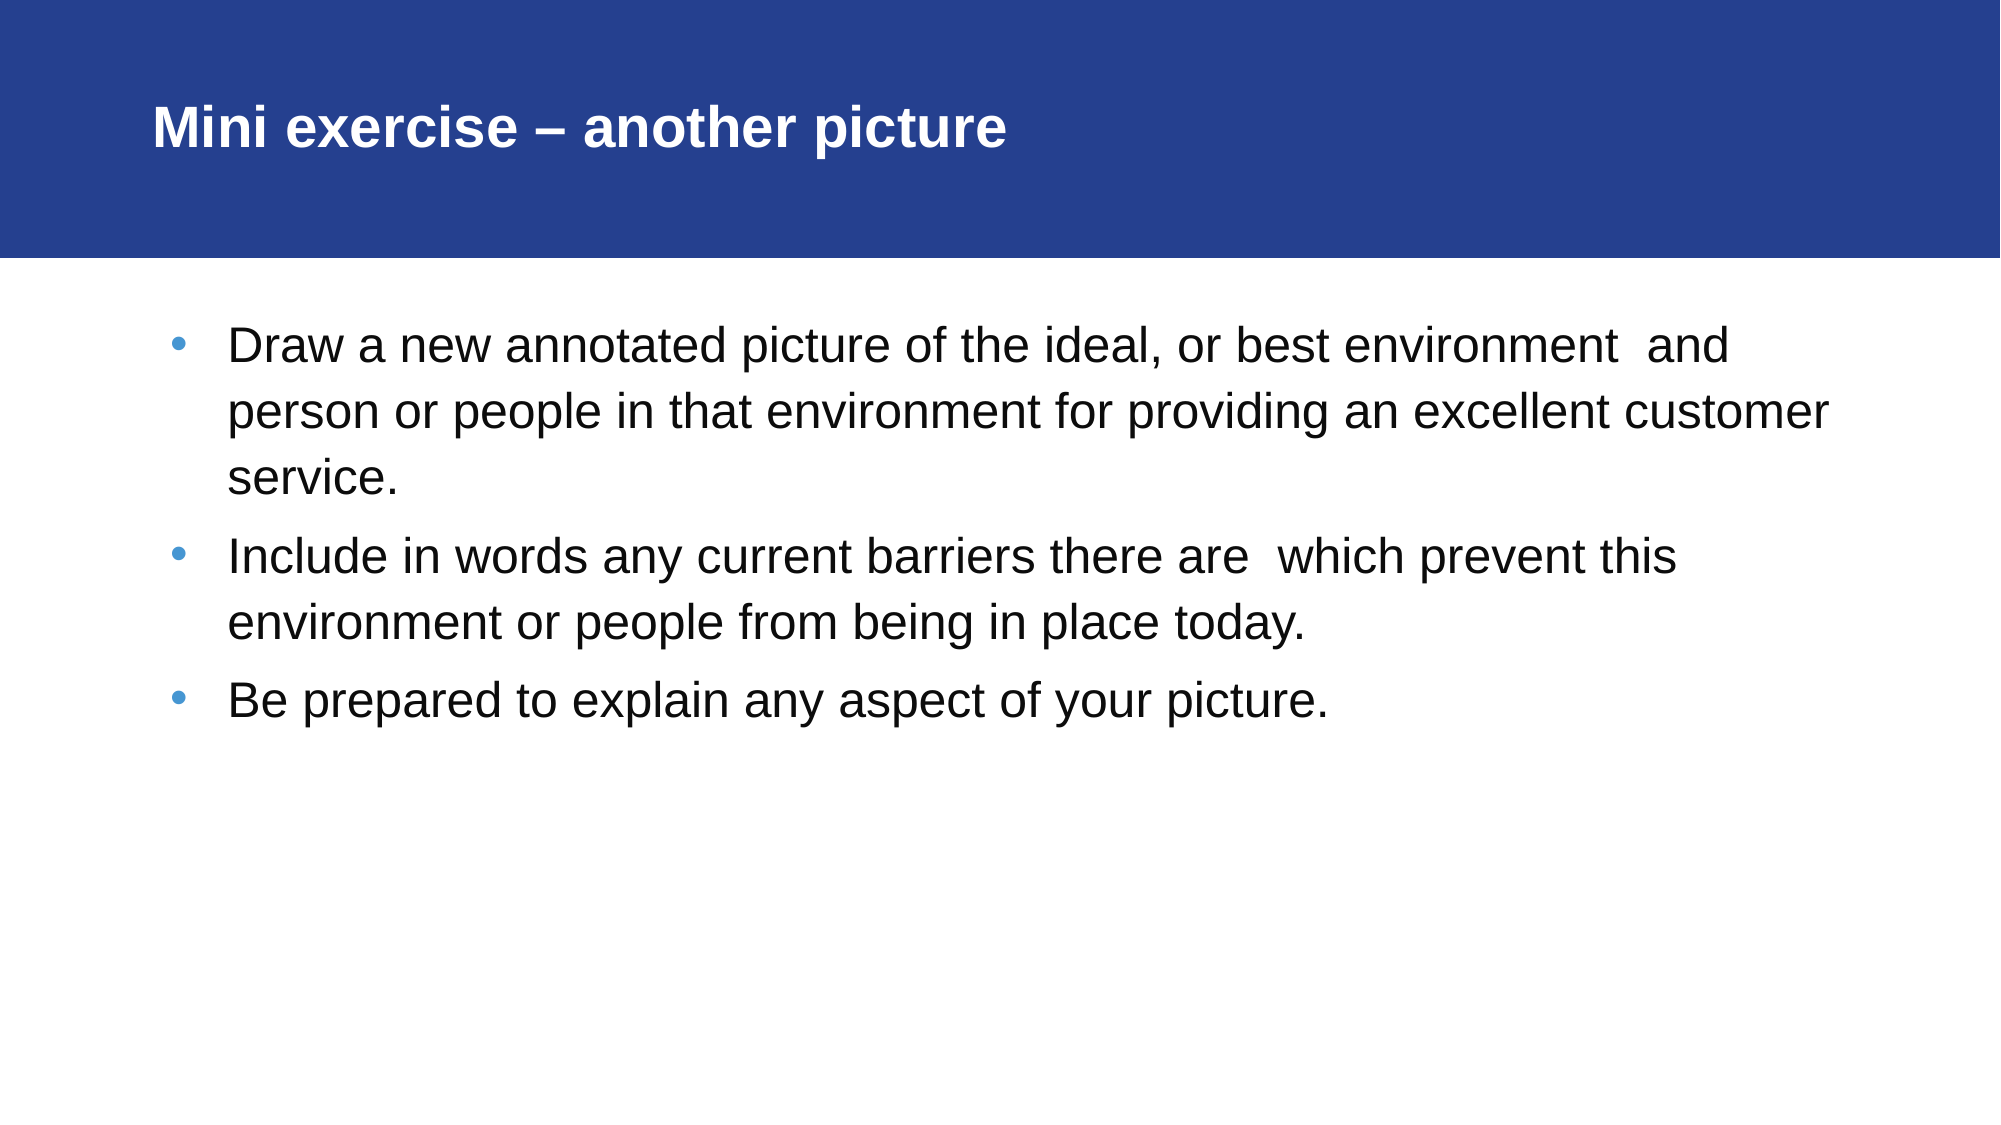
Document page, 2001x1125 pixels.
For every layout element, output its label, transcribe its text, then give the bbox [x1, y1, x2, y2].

title Mini exercise – another picture [137, 20, 1863, 238]
list Draw a new annotated picture of the ideal, or best environment and person or people in that environment for providing an excellent customer service. Include in words any current barriers there are which prevent this environment or people from being in place today. Be prepared to explain any aspect of your picture. [137, 299, 1863, 1025]
